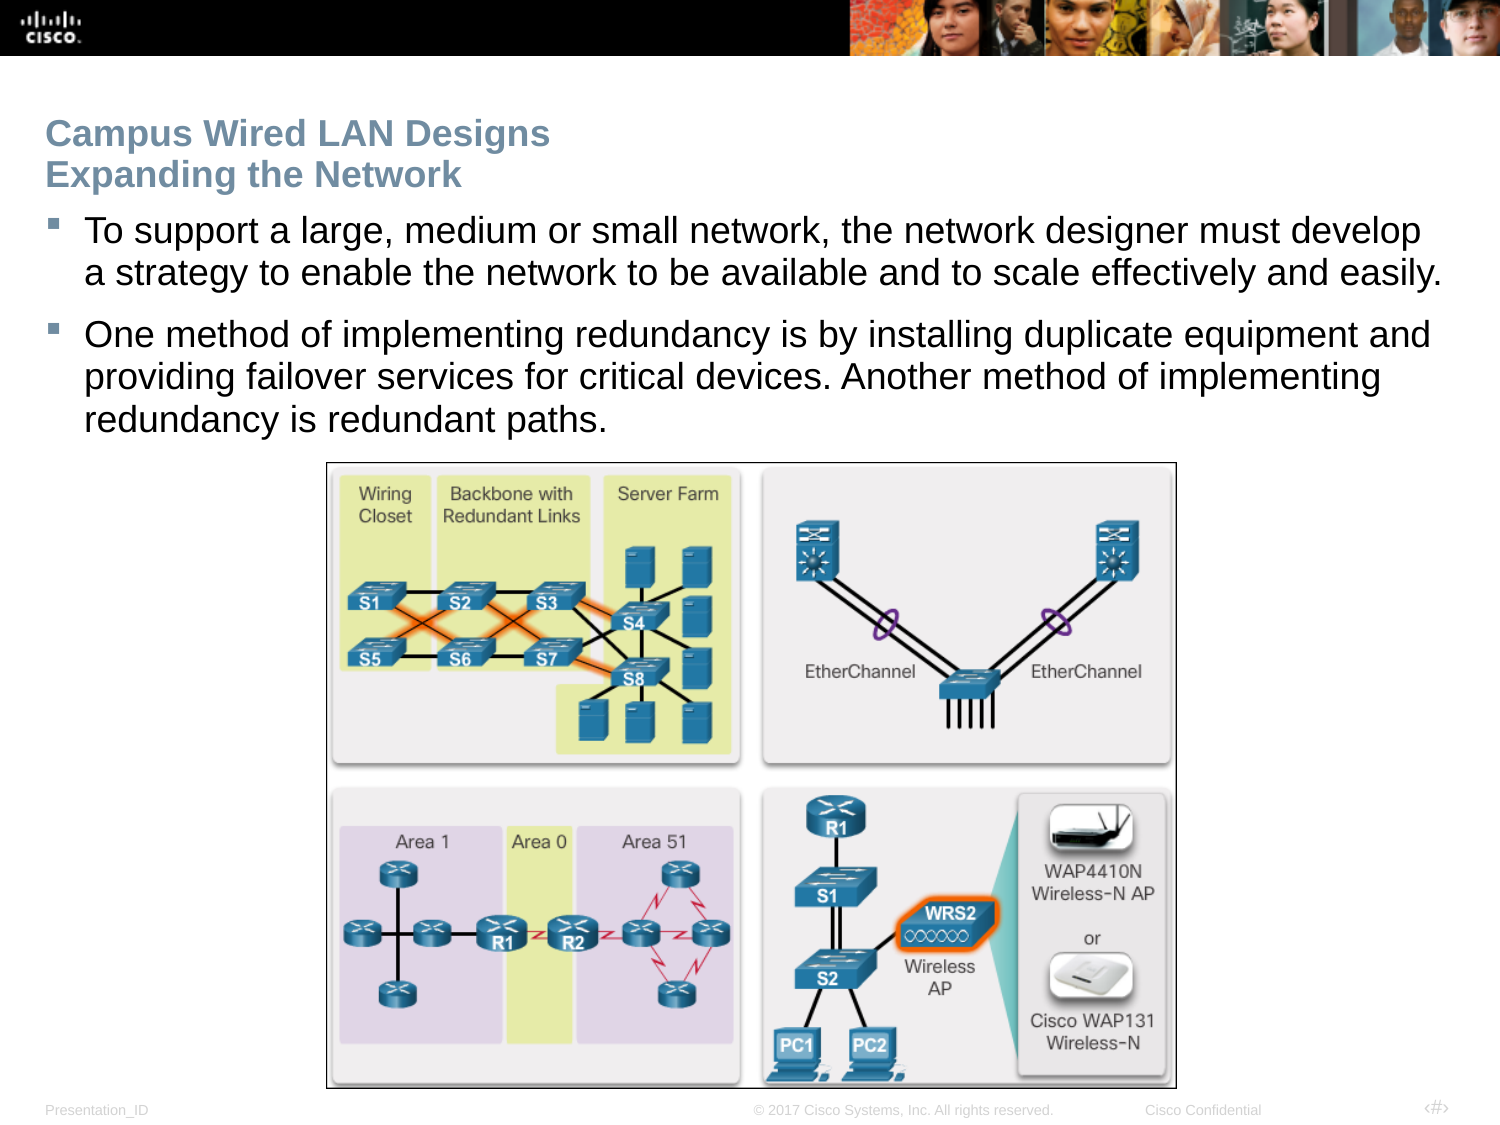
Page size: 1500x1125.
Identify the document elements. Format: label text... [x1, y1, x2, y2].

picture [326, 462, 1178, 1089]
title Campus Wired LAN Designs Expanding the Network [31, 64, 1471, 203]
list To support a large, medium or small network, the network designer must develop a strategy to enable the network to be available and to scale effectively and easily. One method of implementing redundancy is by installing duplicate equipment and providing failover services for critical devices. Another method of implementing redundancy is redundant paths. [31, 202, 1465, 463]
picture [0, 0, 1500, 56]
